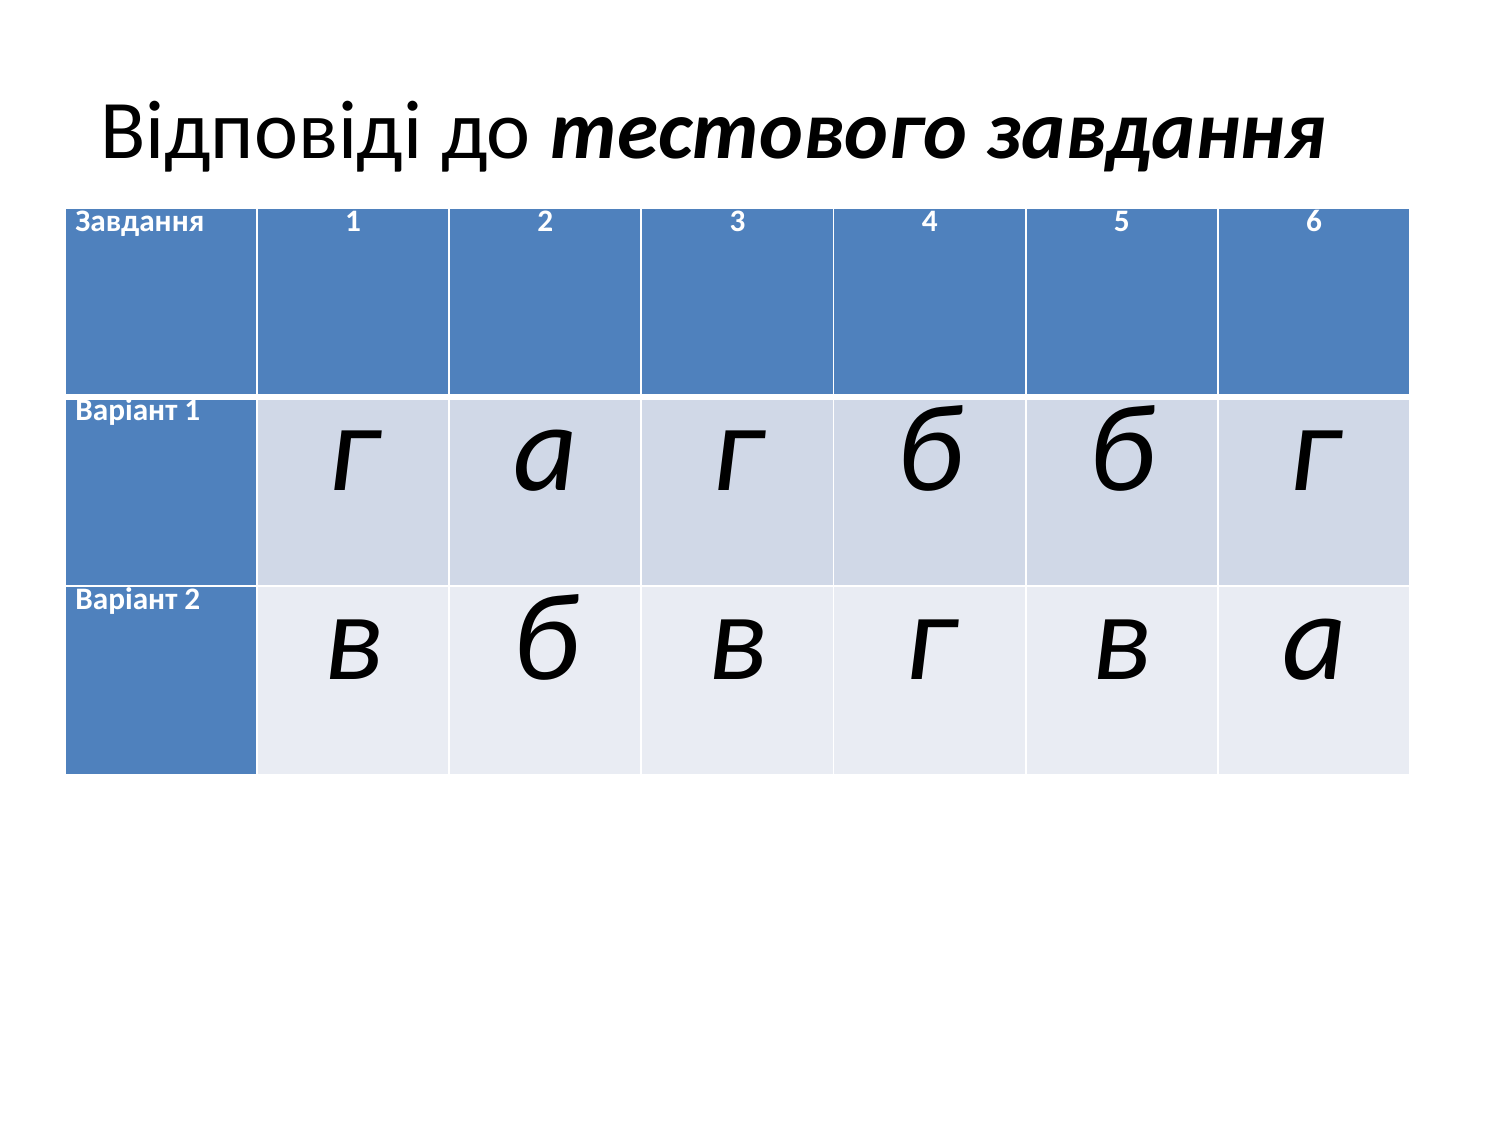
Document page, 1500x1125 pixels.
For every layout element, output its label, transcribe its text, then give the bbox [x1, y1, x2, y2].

table_header 2 [450, 209, 640, 394]
table_header Завдання [66, 209, 256, 394]
table_cell а [450, 400, 640, 585]
table_cell в [1027, 587, 1217, 774]
table_header 3 [642, 209, 833, 394]
table_cell г [258, 400, 448, 585]
table_header 4 [834, 209, 1025, 394]
table_cell а [1219, 587, 1409, 774]
table_header 1 [258, 209, 448, 394]
table_cell Варіант 1 [66, 400, 256, 585]
table_cell г [642, 400, 833, 585]
table_cell г [834, 587, 1025, 774]
table_cell б [450, 587, 640, 774]
table_header 5 [1027, 209, 1217, 394]
table_cell в [258, 587, 448, 774]
table_cell г [1219, 400, 1409, 585]
table_cell б [834, 400, 1025, 585]
table_header 6 [1219, 209, 1409, 394]
table_cell в [642, 587, 833, 774]
table_cell б [1027, 400, 1217, 585]
table_cell Варіант 2 [66, 587, 256, 774]
text_box Відповіді до тестового завдання [85, 68, 1343, 207]
